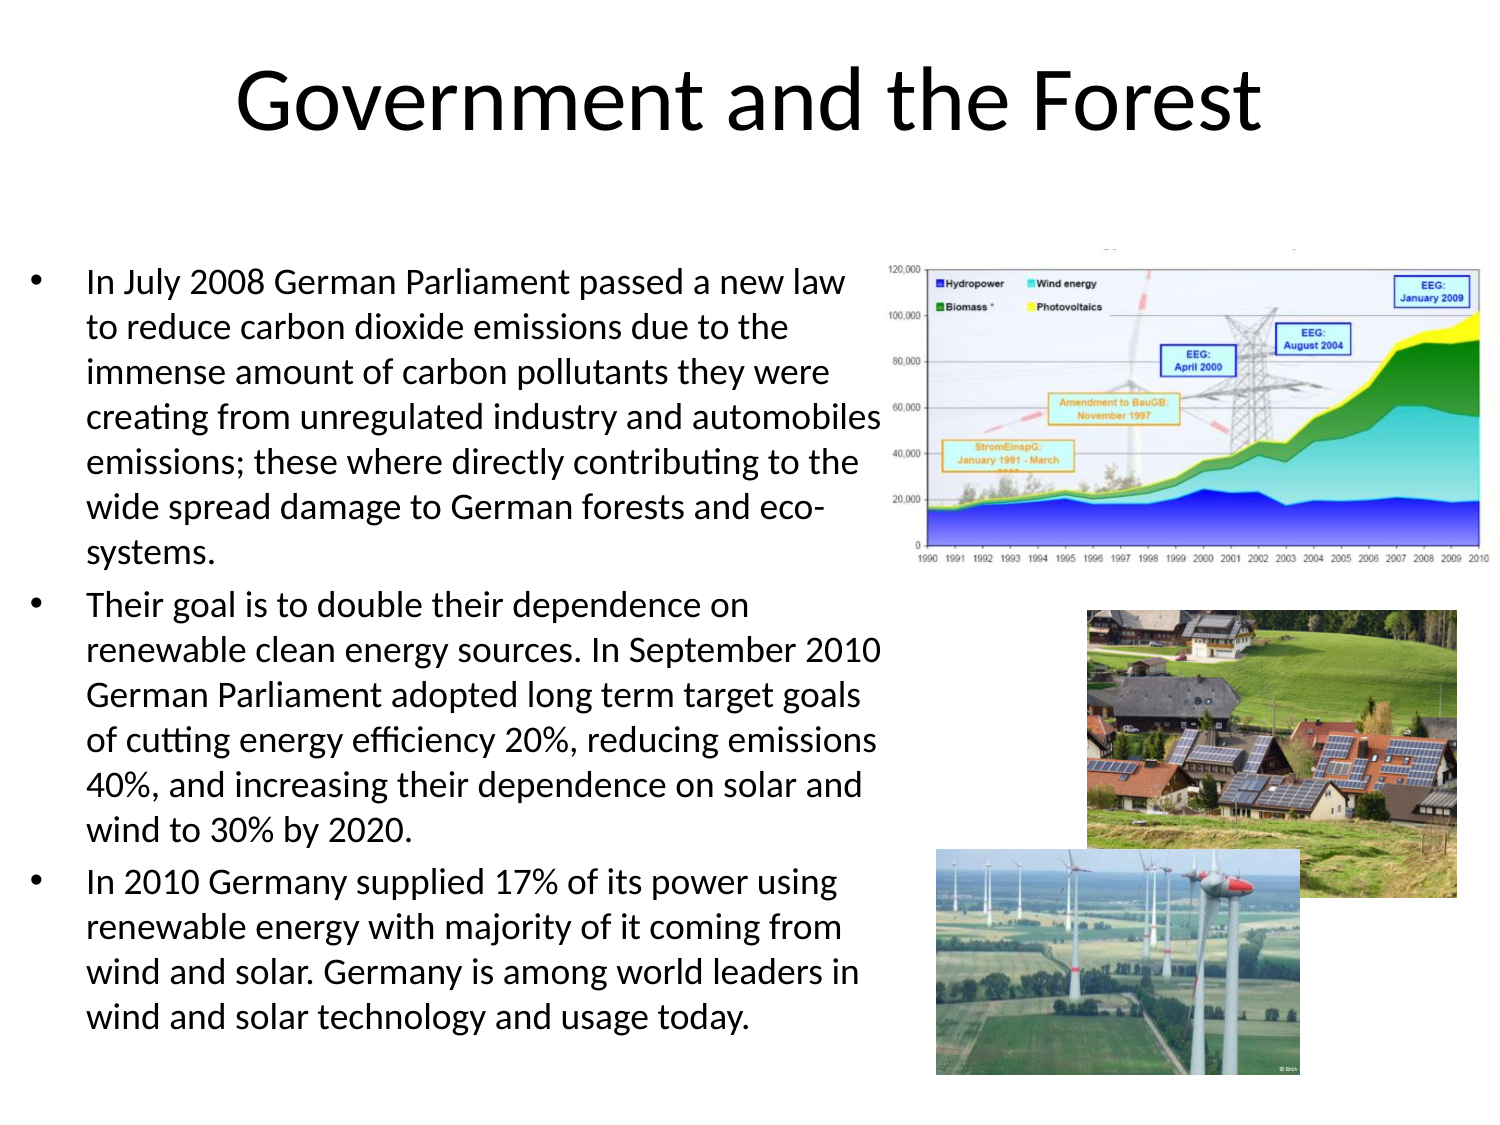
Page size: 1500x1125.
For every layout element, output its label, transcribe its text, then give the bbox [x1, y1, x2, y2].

list In July 2008 German Parliament passed a new law to reduce carbon dioxide emissions due to the immense amount of carbon pollutants they were creating from unregulated industry and automobiles emissions; these where directly contributing to the wide spread damage to German forests and eco-systems. Their goal is to double their dependence on renewable clean energy sources. In September 2010 German Parliament adopted long term target goals of cutting energy efficiency 20%, reducing emissions 40%, and increasing their dependence on solar and wind to 30% by 2020. In 2010 Germany supplied 17% of its power using renewable energy with majority of it coming from wind and solar. Germany is among world leaders in wind and solar technology and usage today. [14, 249, 900, 1076]
title Government and the Forest [75, 0, 1425, 188]
picture [885, 249, 1500, 569]
picture [936, 610, 1457, 1076]
